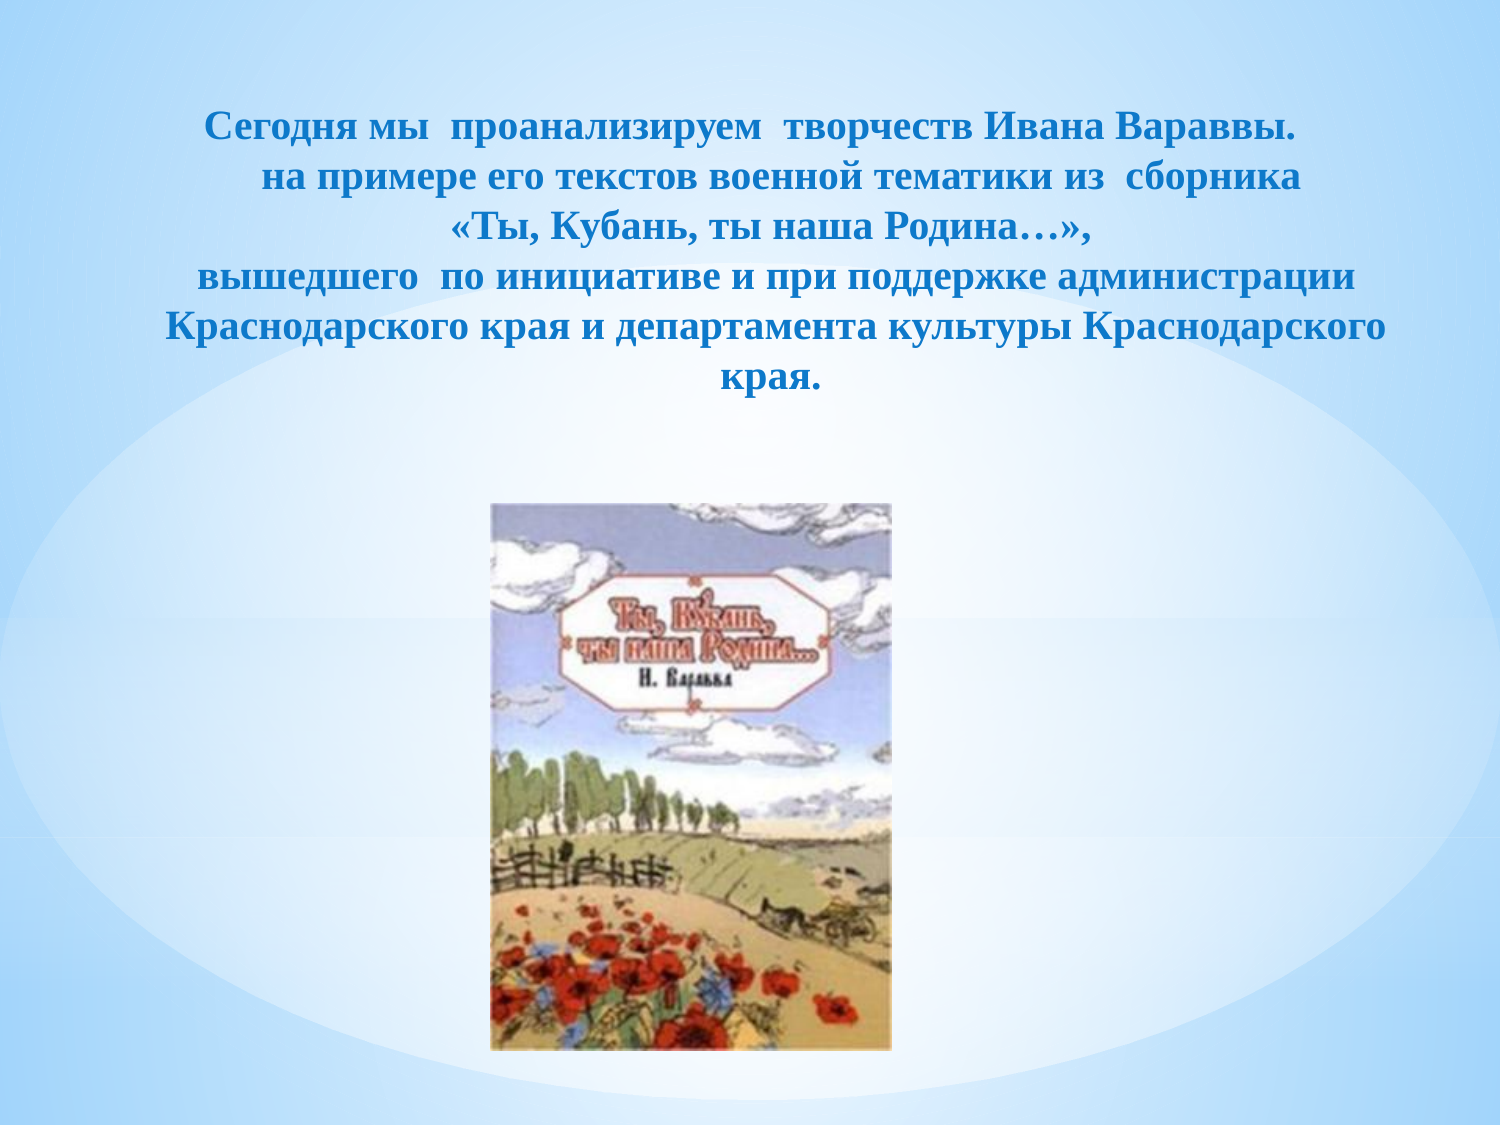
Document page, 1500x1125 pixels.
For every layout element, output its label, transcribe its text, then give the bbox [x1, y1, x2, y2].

picture [489, 503, 892, 1051]
title Сегодня мы проанализируем творчеств Ивана Вараввы. на примере его текстов военной тематики из сборника «Ты, Кубань, ты наша Родина…», вышедшего по инициативе и при поддержке администрации Краснодарского края и департамента культуры Краснодарского края. [75, 90, 1425, 492]
text_box [100, 327, 1365, 414]
text_box . [0, 447, 1500, 560]
